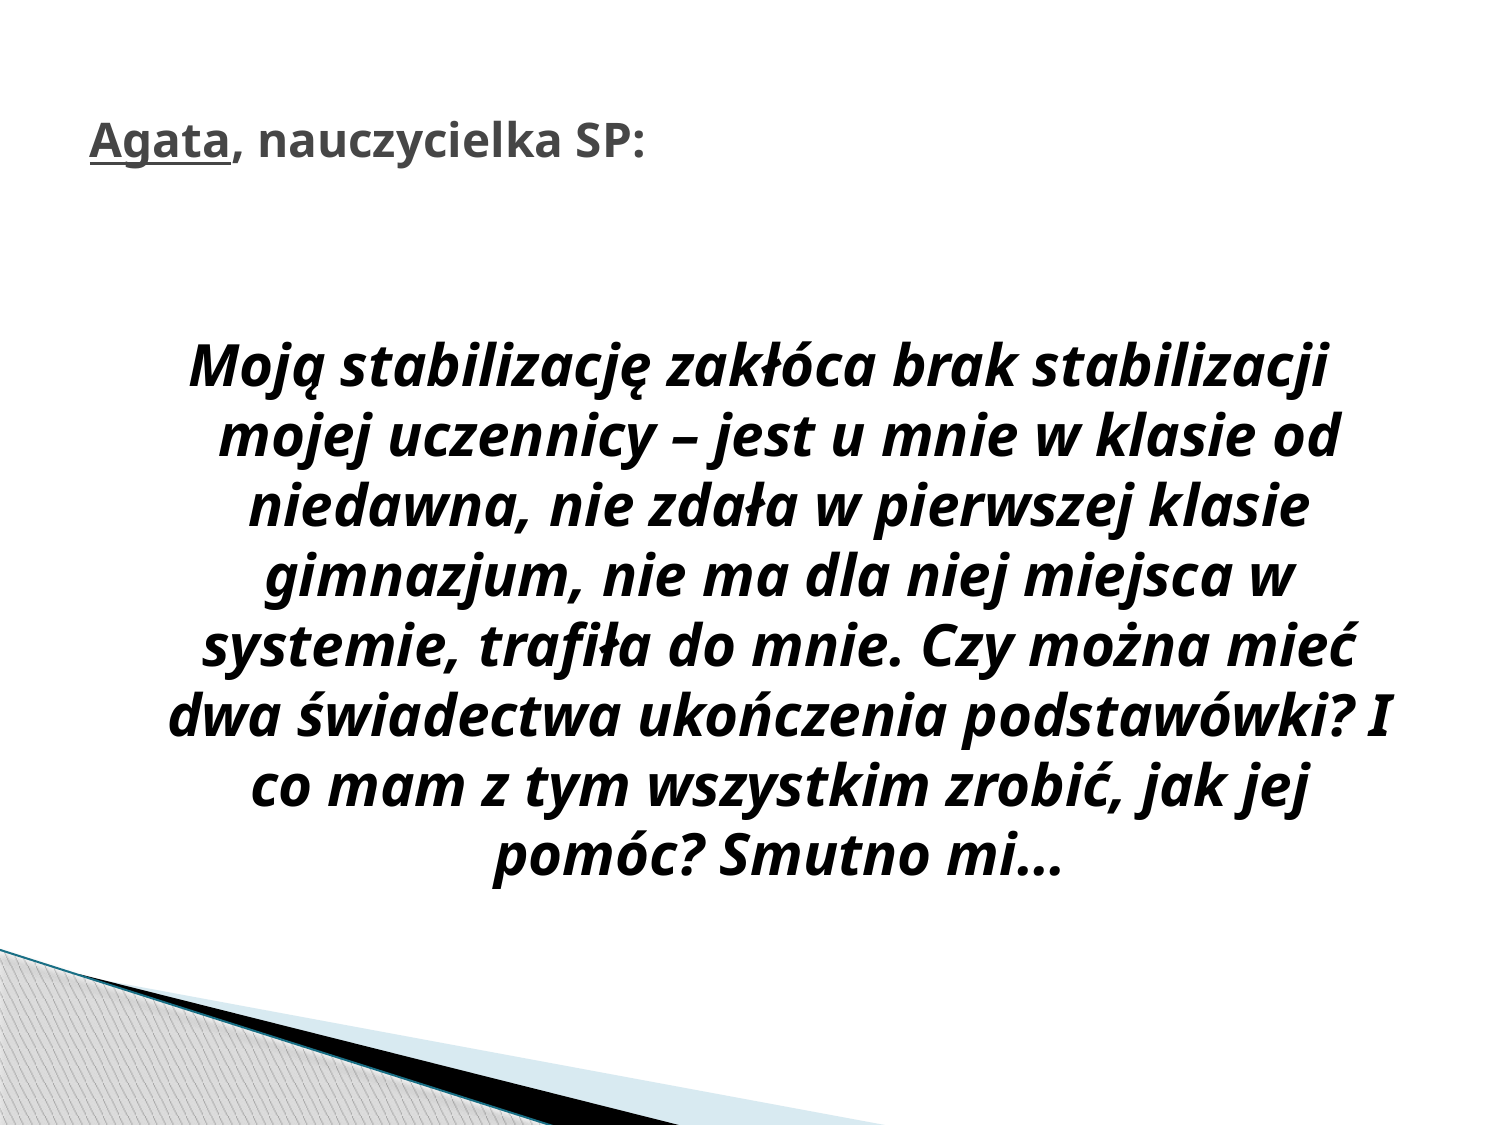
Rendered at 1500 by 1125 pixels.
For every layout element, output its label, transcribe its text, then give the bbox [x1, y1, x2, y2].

list Moją stabilizację zakłóca brak stabilizacji mojej uczennicy – jest u mnie w klasie od niedawna, nie zdała w pierwszej klasie gimnazjum, nie ma dla niej miejsca w systemie, trafiła do mnie. Czy można mieć dwa świadectwa ukończenia podstawówki? I co mam z tym wszystkim zrobić, jak jej pomóc? Smutno mi… [75, 243, 1425, 986]
title Agata, nauczycielka SP: [75, 45, 1425, 233]
